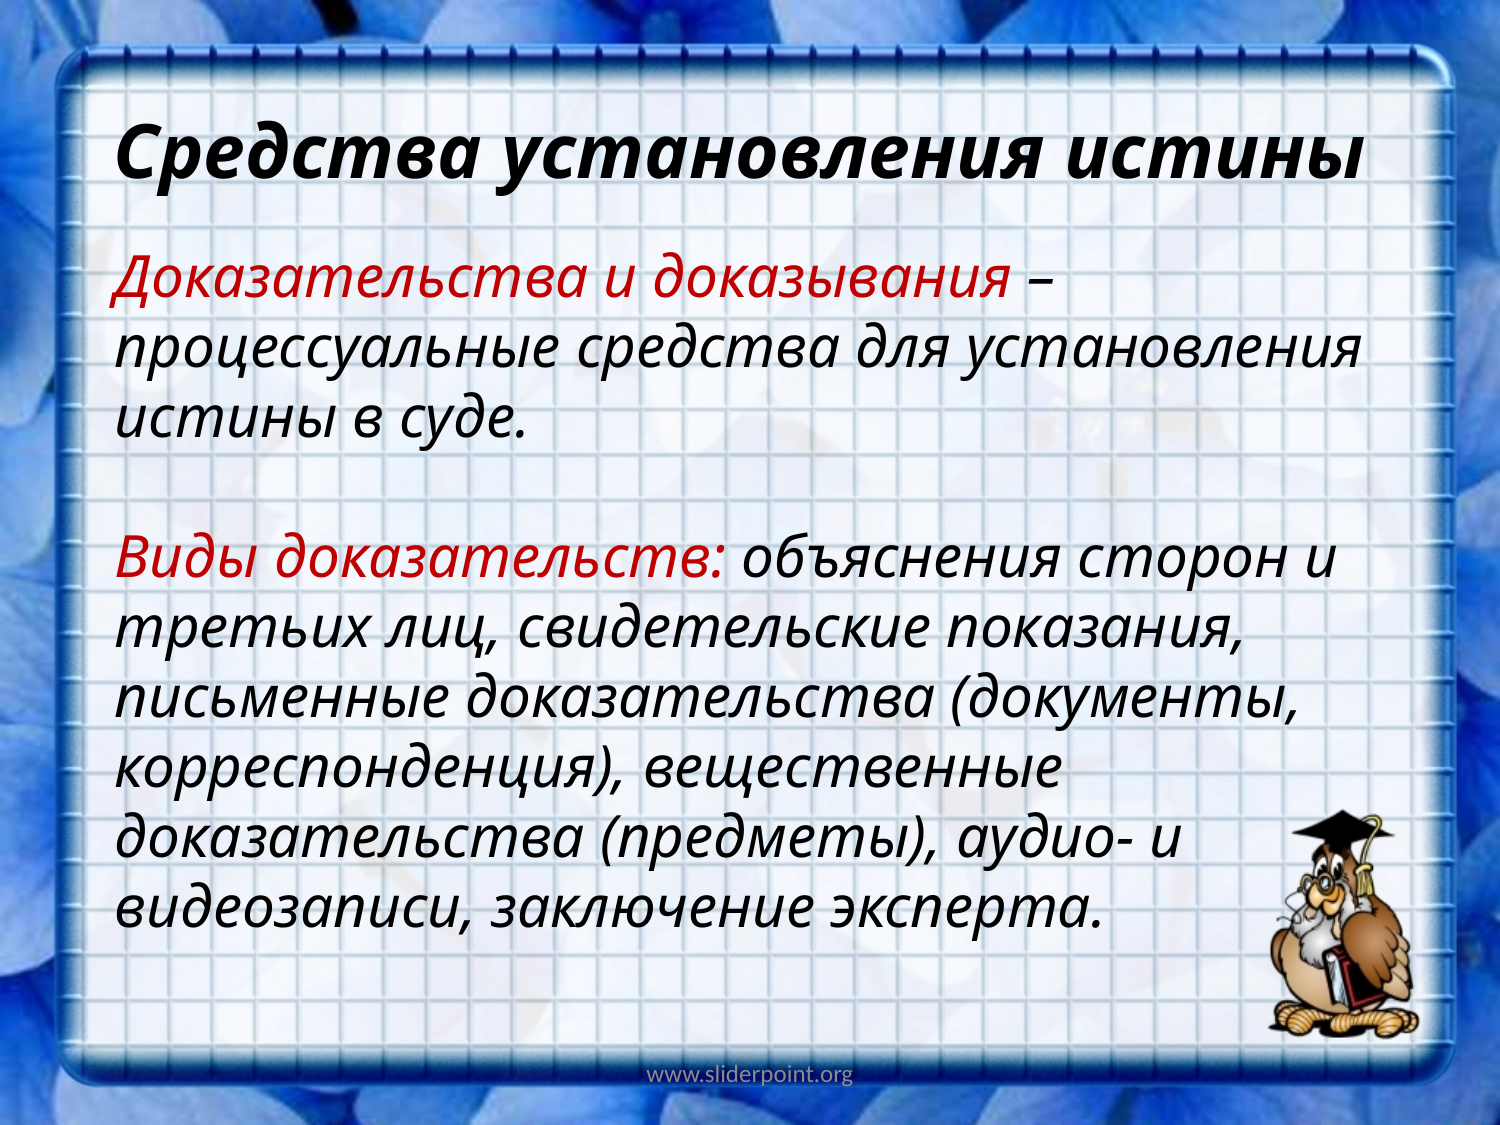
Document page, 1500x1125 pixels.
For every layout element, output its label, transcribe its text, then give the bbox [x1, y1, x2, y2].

text_box Доказательства и доказывания – процессуальные средства для установления истины в суде. Виды доказательств: объяснения сторон и третьих лиц, свидетельские показания, письменные доказательства (документы, корреспонденция), вещественные доказательства (предметы), аудио- и видеозаписи, заключение эксперта. [100, 231, 1400, 947]
footer www.sliderpoint.org [512, 1042, 988, 1103]
picture [0, 0, 1500, 1125]
title Средства установления истины [64, 54, 1415, 243]
